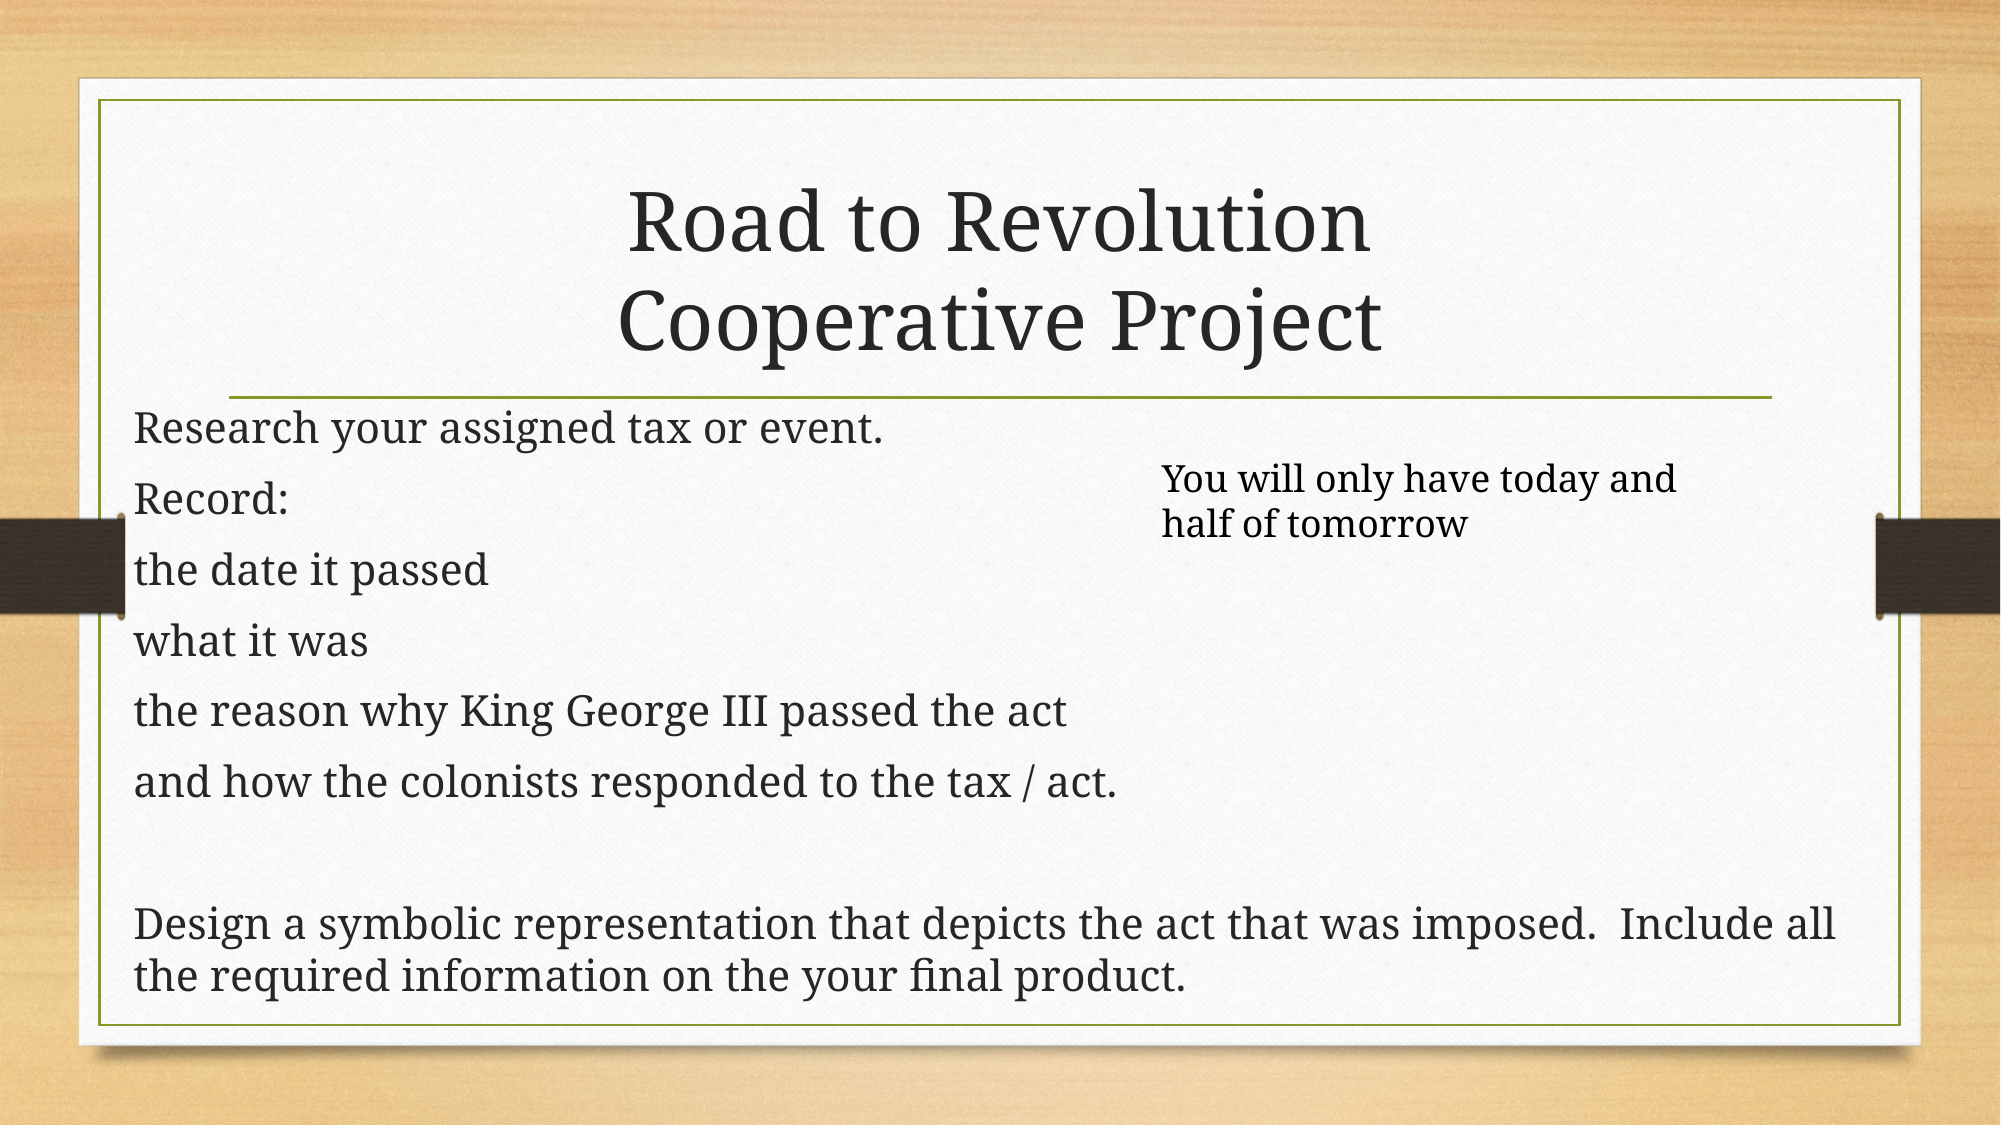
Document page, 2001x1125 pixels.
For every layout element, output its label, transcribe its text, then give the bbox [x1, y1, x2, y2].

text_box You will only have today and half of tomorrow [1147, 447, 1754, 553]
picture [0, 0, 2001, 1125]
title Road to Revolution Cooperative Project [212, 161, 1788, 375]
list Research your assigned tax or event. Record: the date it passed what it was the reason why King George III passed the act and how the colonists responded to the tax / act. Design a symbolic representation that depicts the act that was imposed. Include all the required information on the your final product. [118, 392, 1872, 1008]
